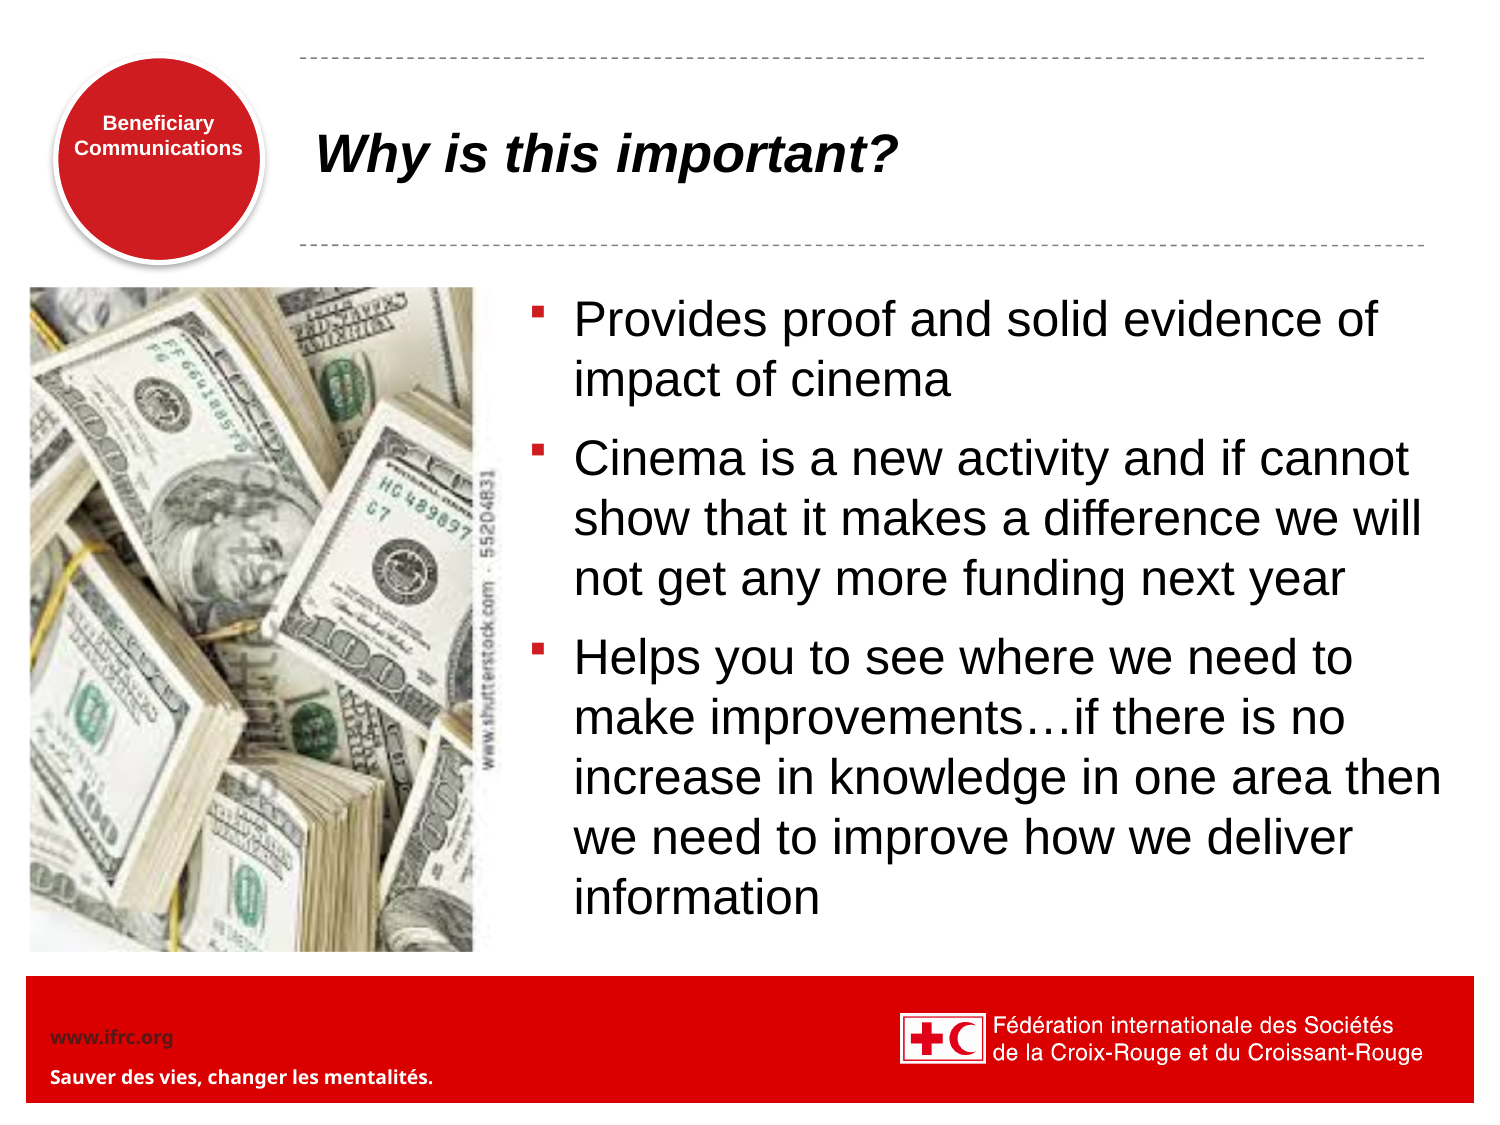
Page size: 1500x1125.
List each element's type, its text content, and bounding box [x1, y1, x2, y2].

picture [0, 288, 599, 951]
title Why is this important? [299, 57, 1426, 246]
picture [900, 1013, 1422, 1065]
text_box Provides proof and solid evidence of impact of cinema Cinema is a new activity and if cannot show that it makes a difference we will not get any more funding next year Helps you to see where we need to make improvements…if there is no increase in knowledge in one area then we need to improve how we deliver information [513, 278, 1459, 941]
